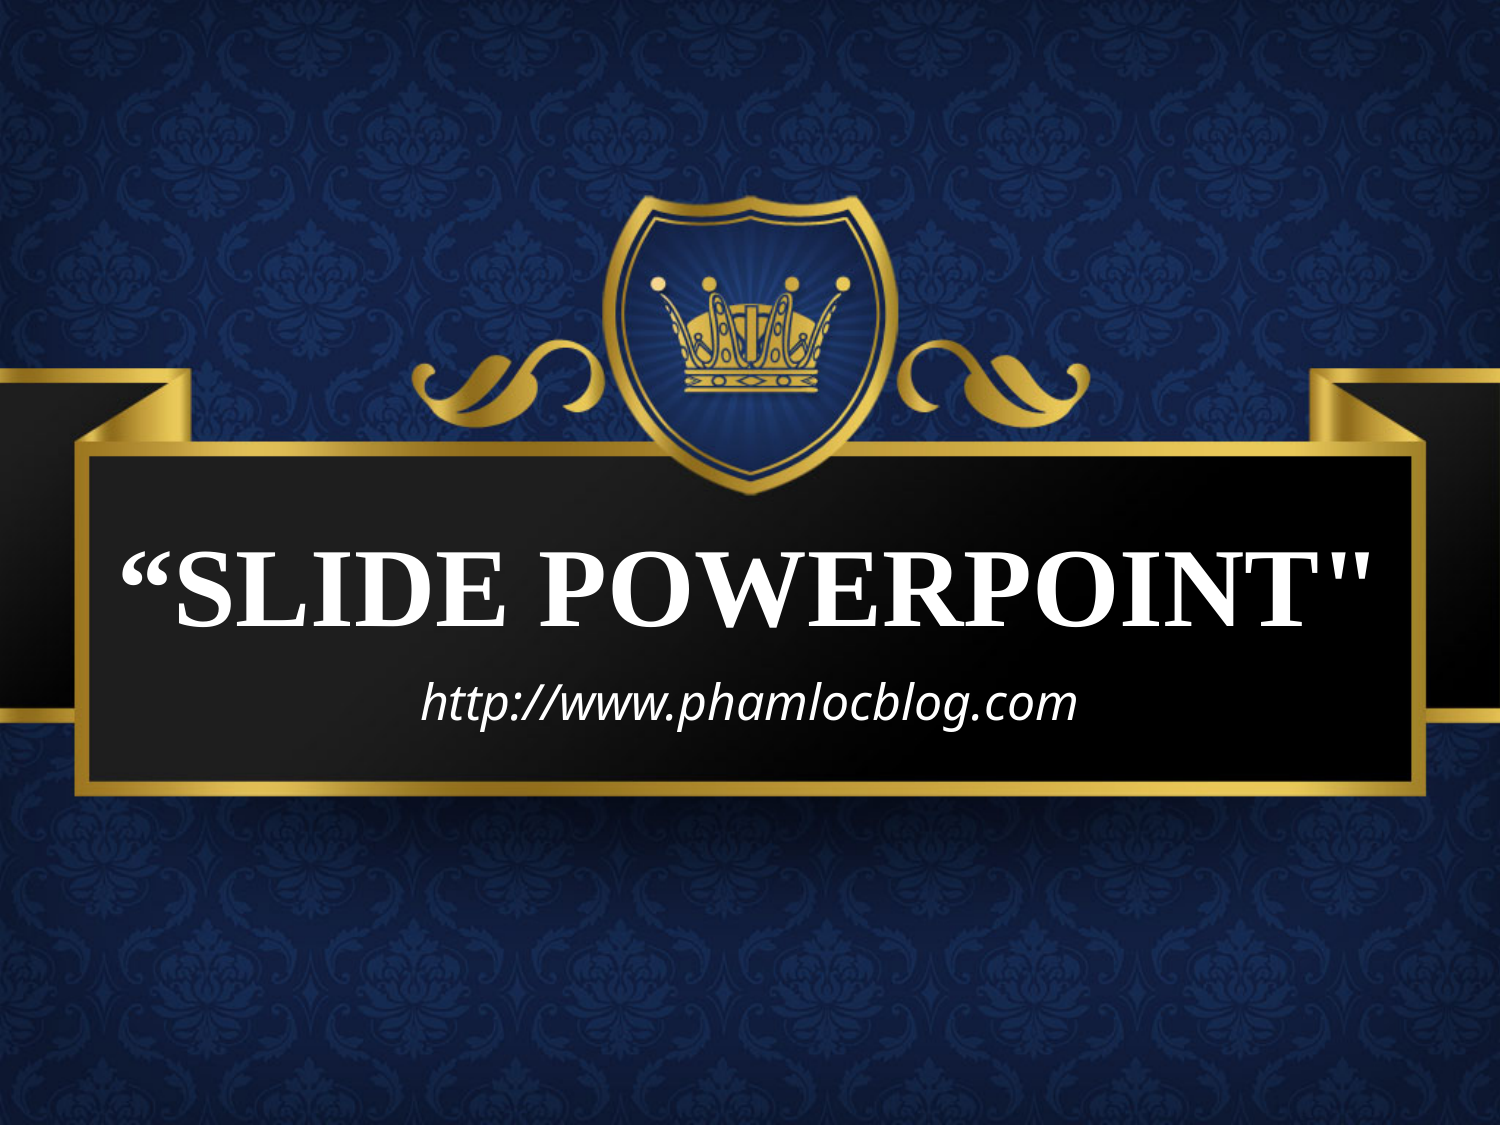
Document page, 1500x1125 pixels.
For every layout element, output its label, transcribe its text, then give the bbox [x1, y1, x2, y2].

picture [0, 0, 1500, 1125]
subtitle http://www.phamlocblog.com [99, 662, 1401, 738]
title “SLIDE POWERPOINT" [99, 512, 1400, 650]
